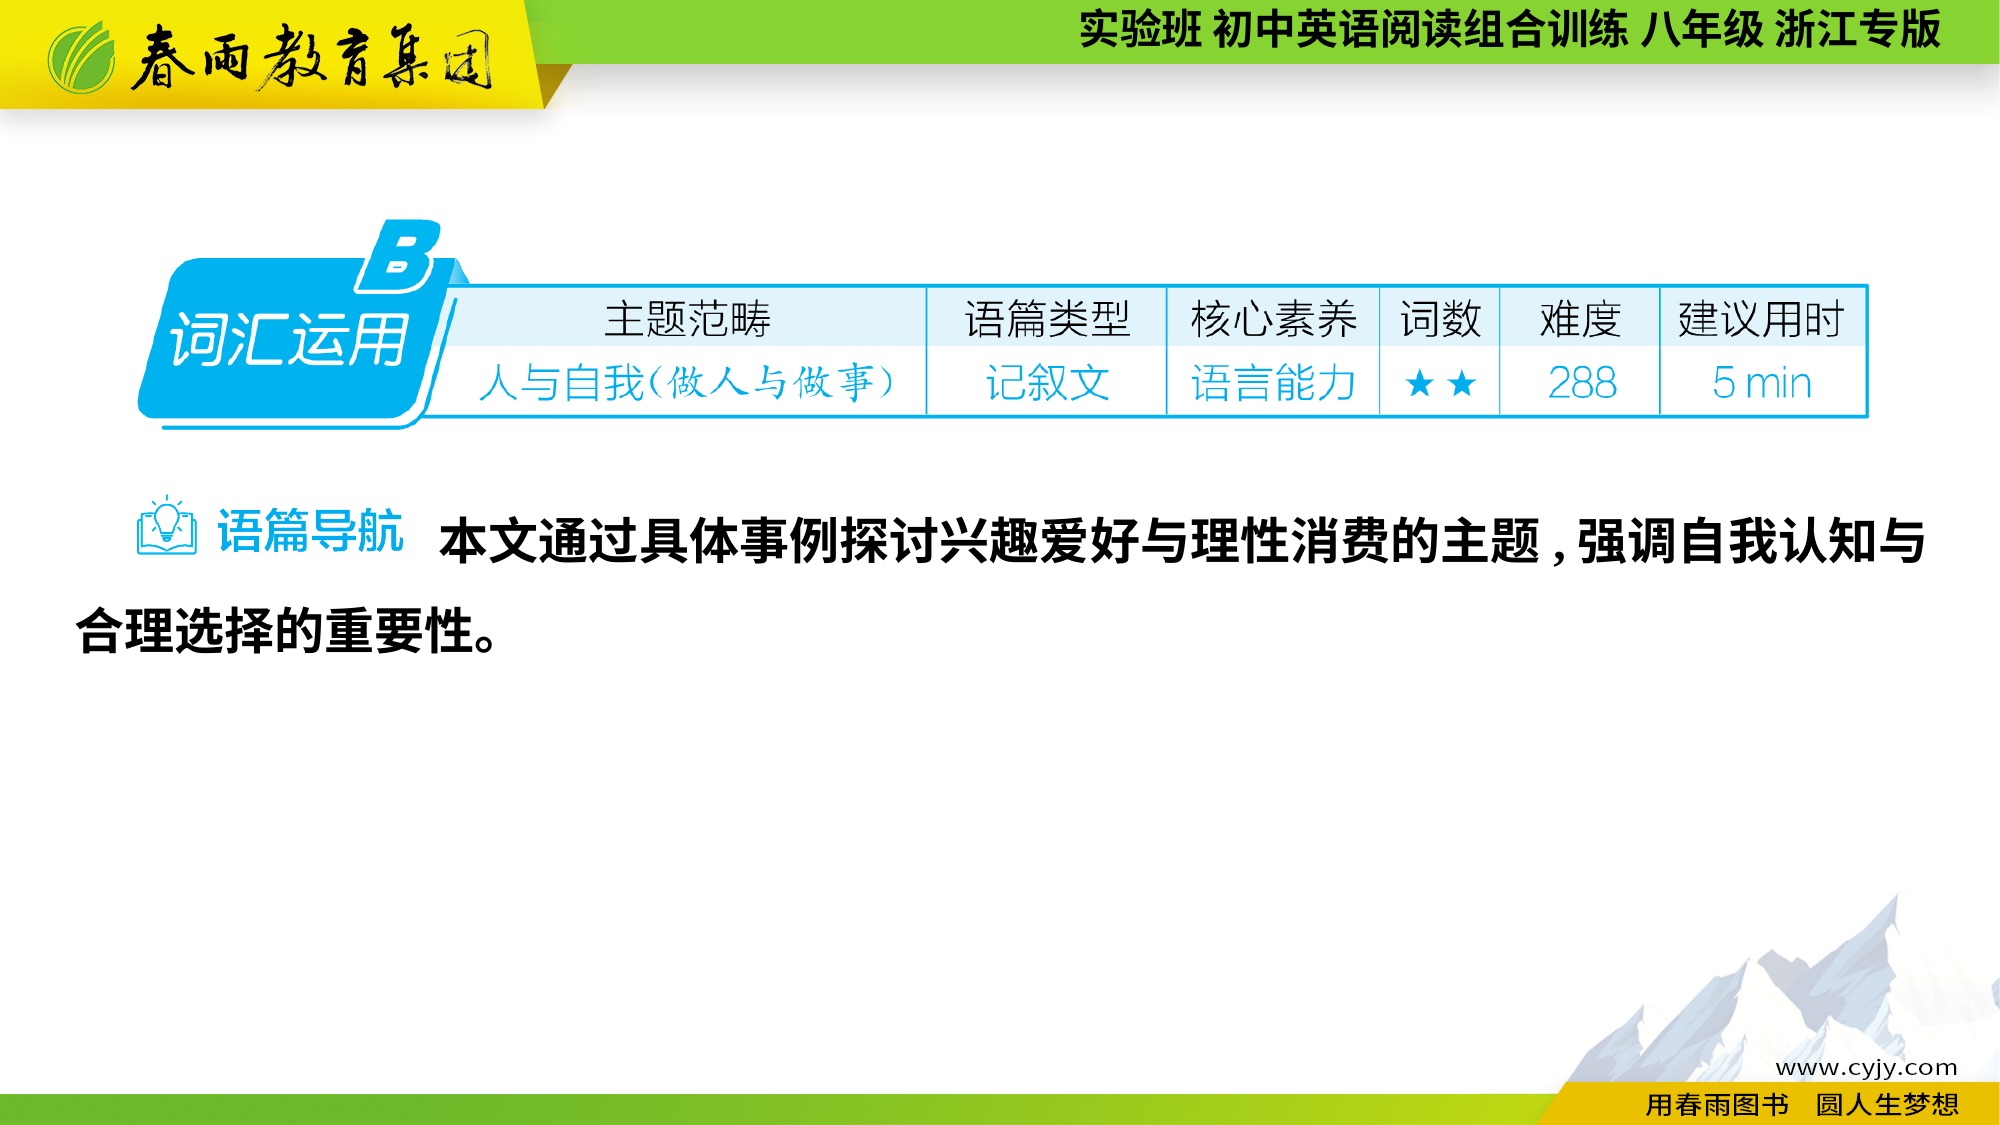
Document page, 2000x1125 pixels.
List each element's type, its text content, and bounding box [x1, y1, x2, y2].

picture [0, 0, 2000, 1125]
list 本文通过具体事例探讨兴趣爱好与理性消费的主题,强调自我认知与合理选择的重要性。 [59, 471, 1944, 657]
